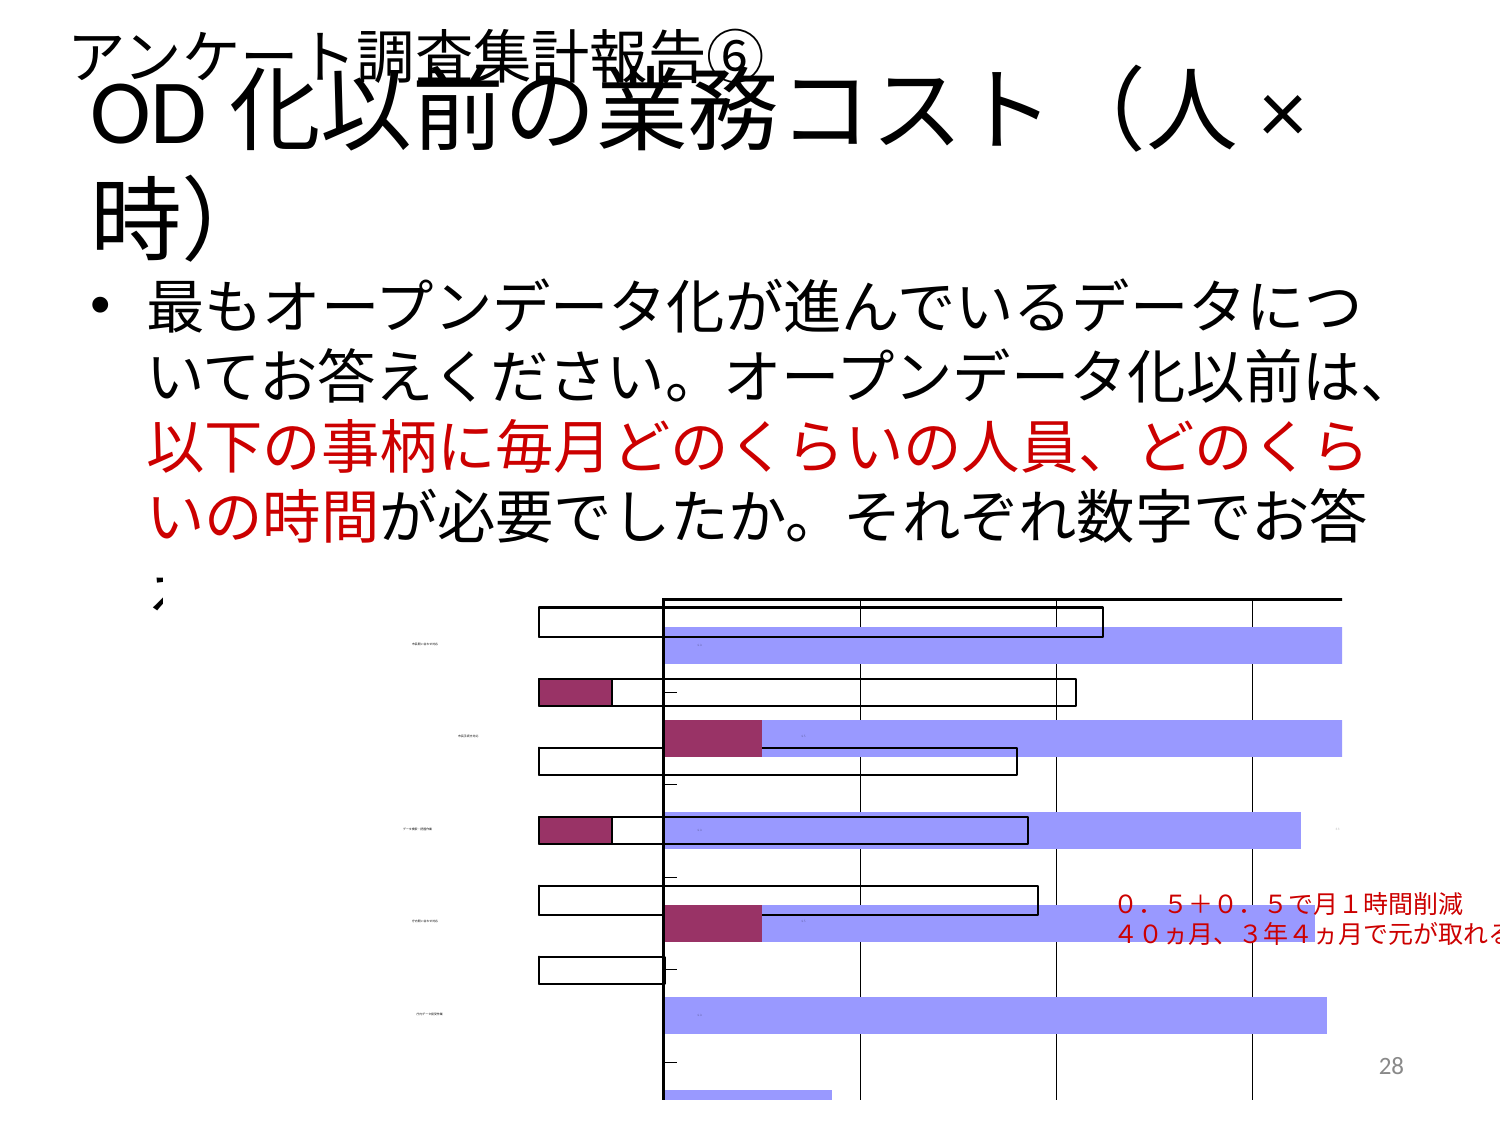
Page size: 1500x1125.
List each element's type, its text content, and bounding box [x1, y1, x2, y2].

text_box ０．５＋０．５で月１時間削減 ４０ヵ月、３年４ヵ月で元が取れる [1346, 881, 1500, 957]
title OD化以前の業務コスト（人×時） [75, 67, 1425, 256]
text_box 28 [1346, 1035, 1419, 1095]
list 最もオープンデータ化が進んでいるデータについてお答えください。オープンデータ化以前は、以下の事柄に毎月どのくらいの人員、どのくらいの時間が必要でしたか。それぞれ数字でお答えください。 [75, 262, 1425, 622]
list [159, 550, 1343, 1100]
text_box アンケート調査集計報告⑥ [53, 8, 1057, 102]
